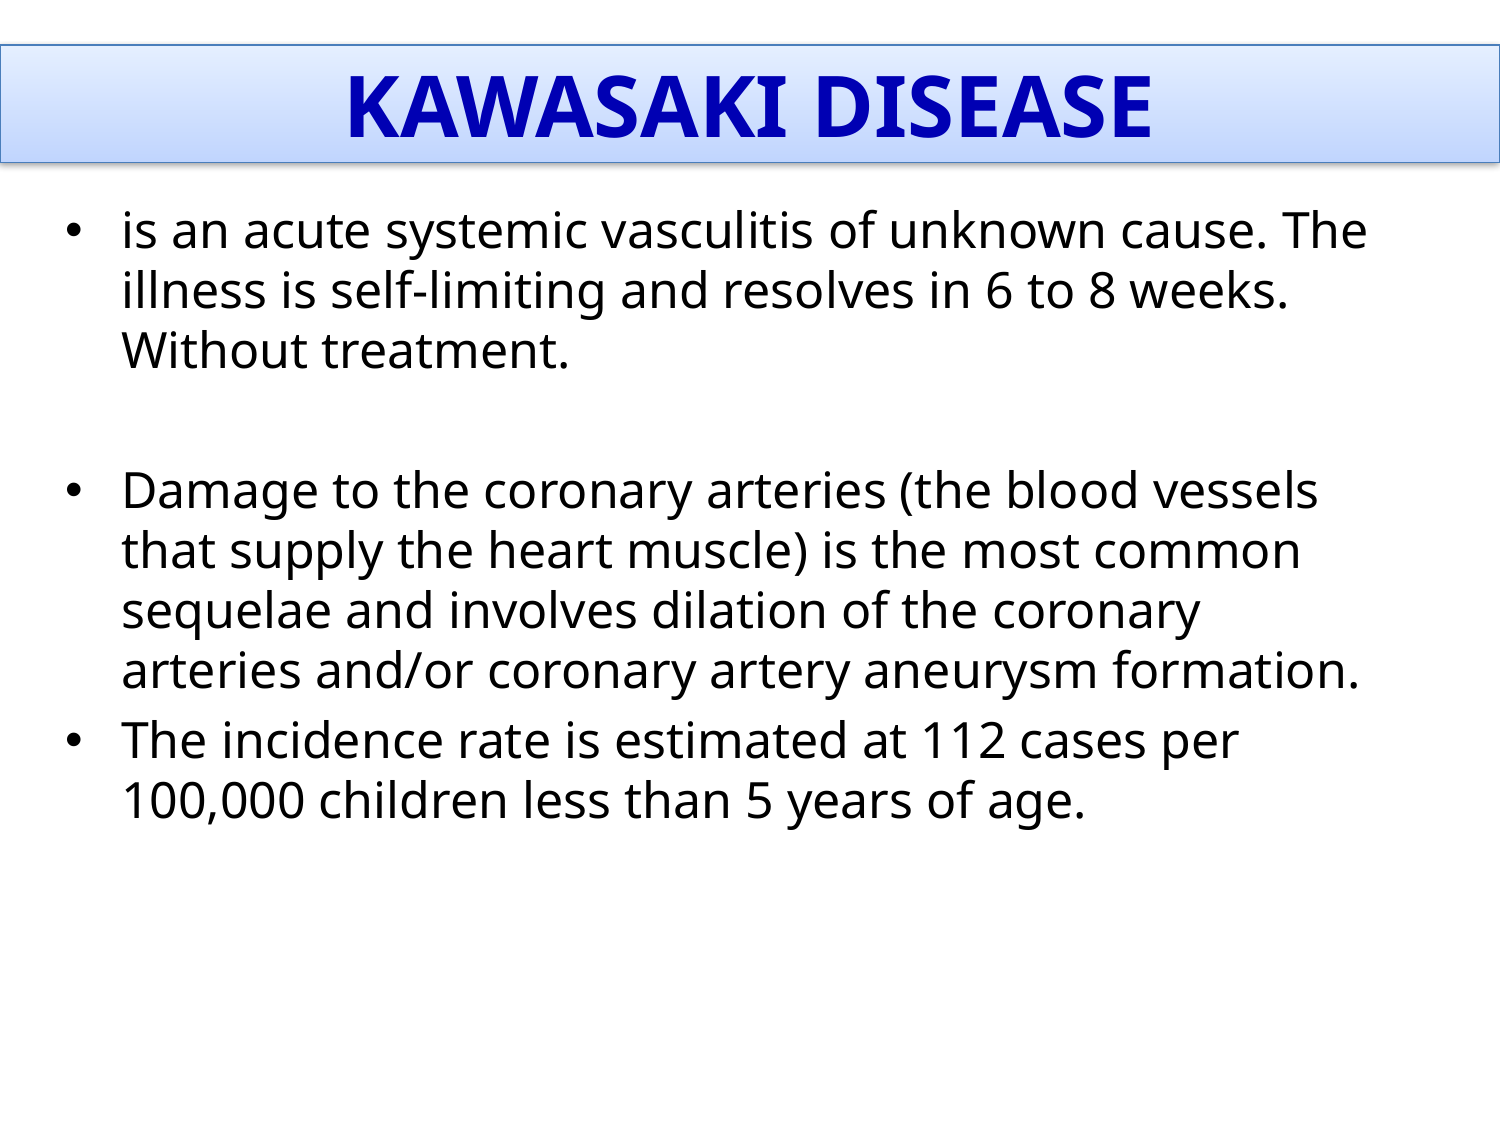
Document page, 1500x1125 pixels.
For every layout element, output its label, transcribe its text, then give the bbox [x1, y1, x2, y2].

title KAWASAKI DISEASE [0, 44, 1500, 163]
list is an acute systemic vasculitis of unknown cause. The illness is self-limiting and resolves in 6 to 8 weeks. Without treatment. Damage to the coronary arteries (the blood vessels that supply the heart muscle) is the most common sequelae and involves dilation of the coronary arteries and/or coronary artery aneurysm formation. The incidence rate is estimated at 112 cases per 100,000 children less than 5 years of age. [50, 191, 1400, 934]
